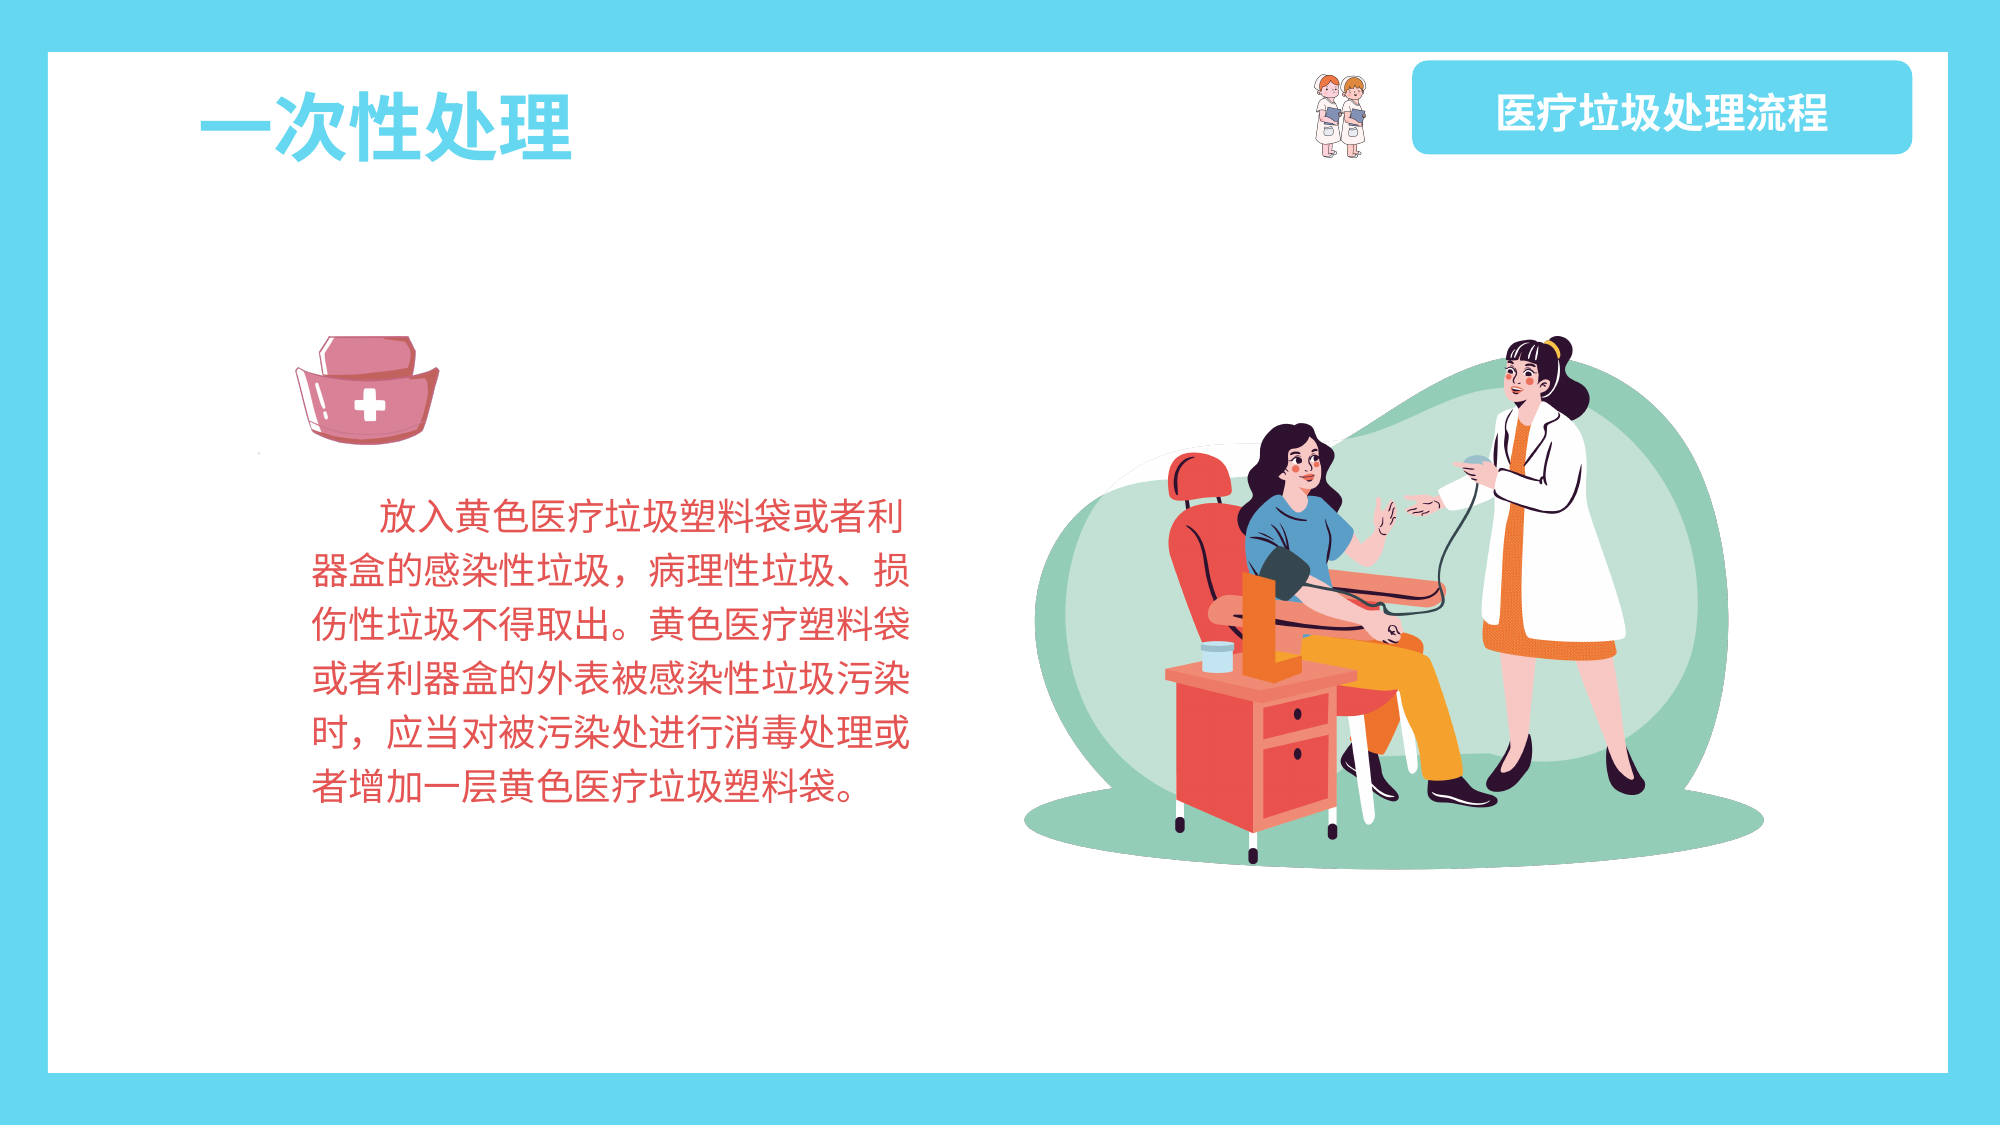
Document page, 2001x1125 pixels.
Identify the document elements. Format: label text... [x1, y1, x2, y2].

picture [198, 280, 553, 531]
text_box 放入黄色医疗垃圾塑料袋或者利器盒的感染性垃圾，病理性垃圾、损伤性垃圾不得取出。黄色医疗塑料袋或者利器盒的外表被感染性垃圾污染时，应当对被污染处进行消毒处理或者增加一层黄色医疗垃圾塑料袋。 [296, 476, 943, 815]
text_box 医疗垃圾处理流程 [1411, 59, 1914, 156]
text_box 一次性处理 [41, 54, 731, 178]
picture [999, 255, 1797, 939]
picture [1272, 64, 1416, 167]
